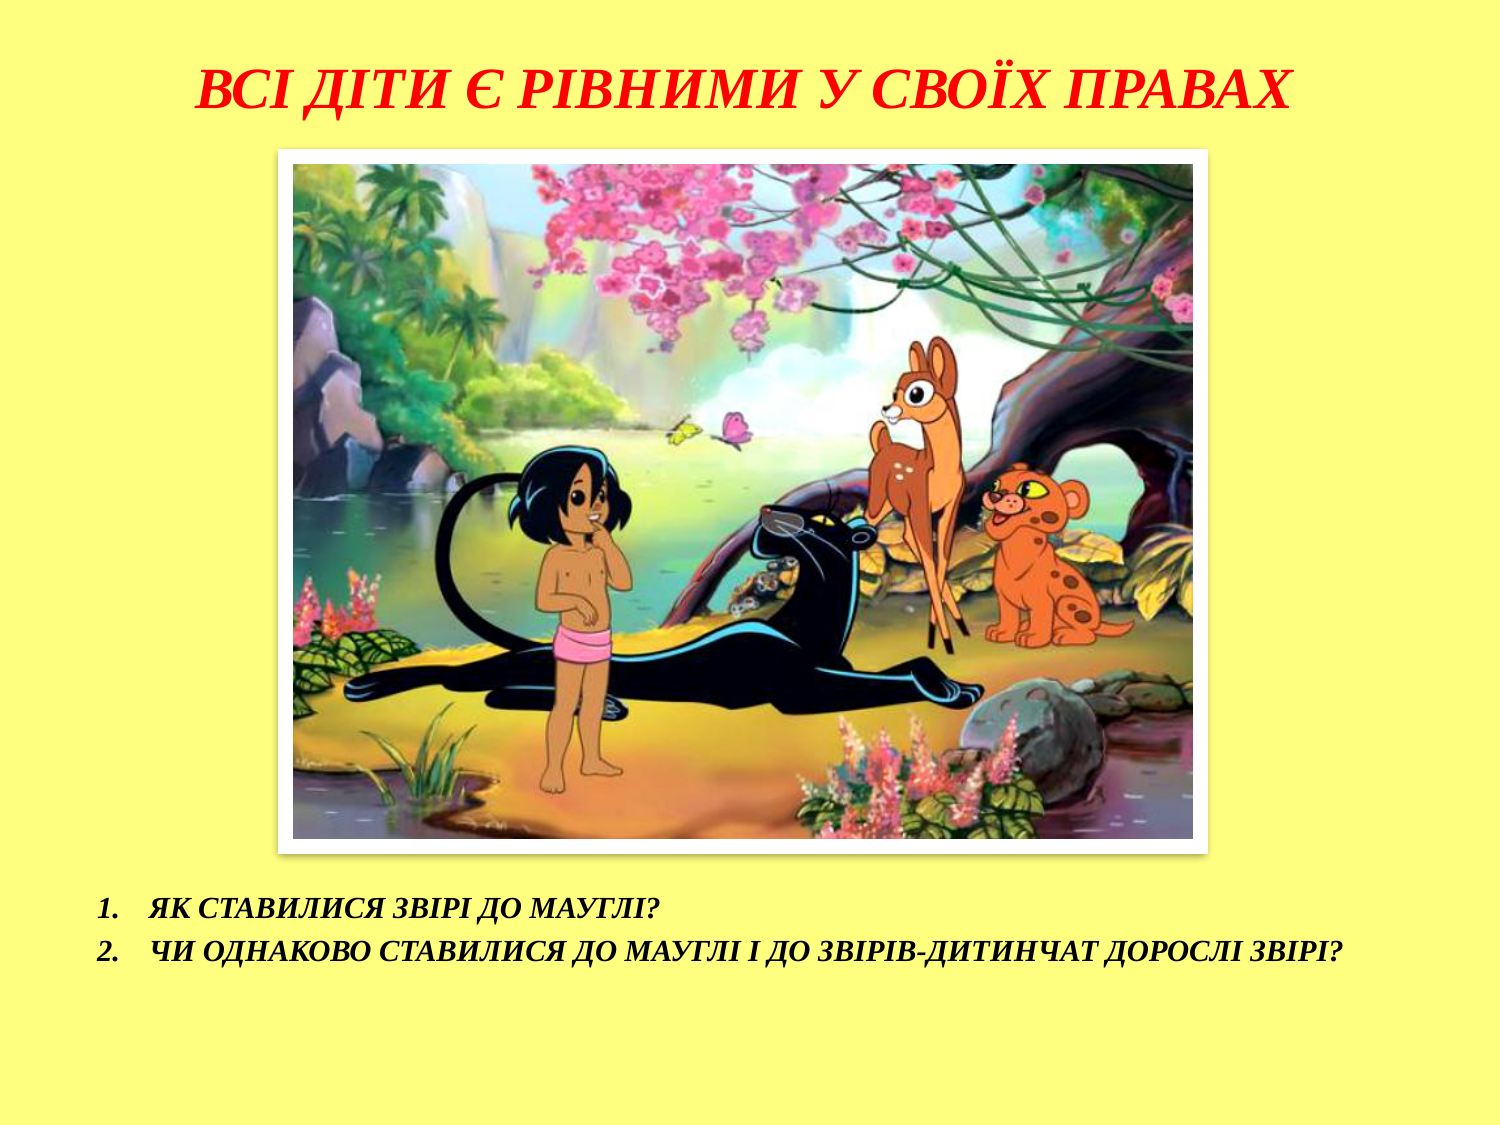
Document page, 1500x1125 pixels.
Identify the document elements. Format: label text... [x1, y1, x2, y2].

picture [292, 163, 1194, 840]
title ВСІ ДІТИ Є РІВНИМИ У СВОЇХ ПРАВАХ [70, 35, 1418, 129]
list ЯК СТАВИЛИСЯ ЗВІРІ ДО МАУГЛІ? ЧИ ОДНАКОВО СТАВИЛИСЯ ДО МАУГЛІ І ДО ЗВІРІВ-ДИТИНЧАТ ДОРОСЛІ ЗВІРІ? [82, 880, 1360, 1013]
